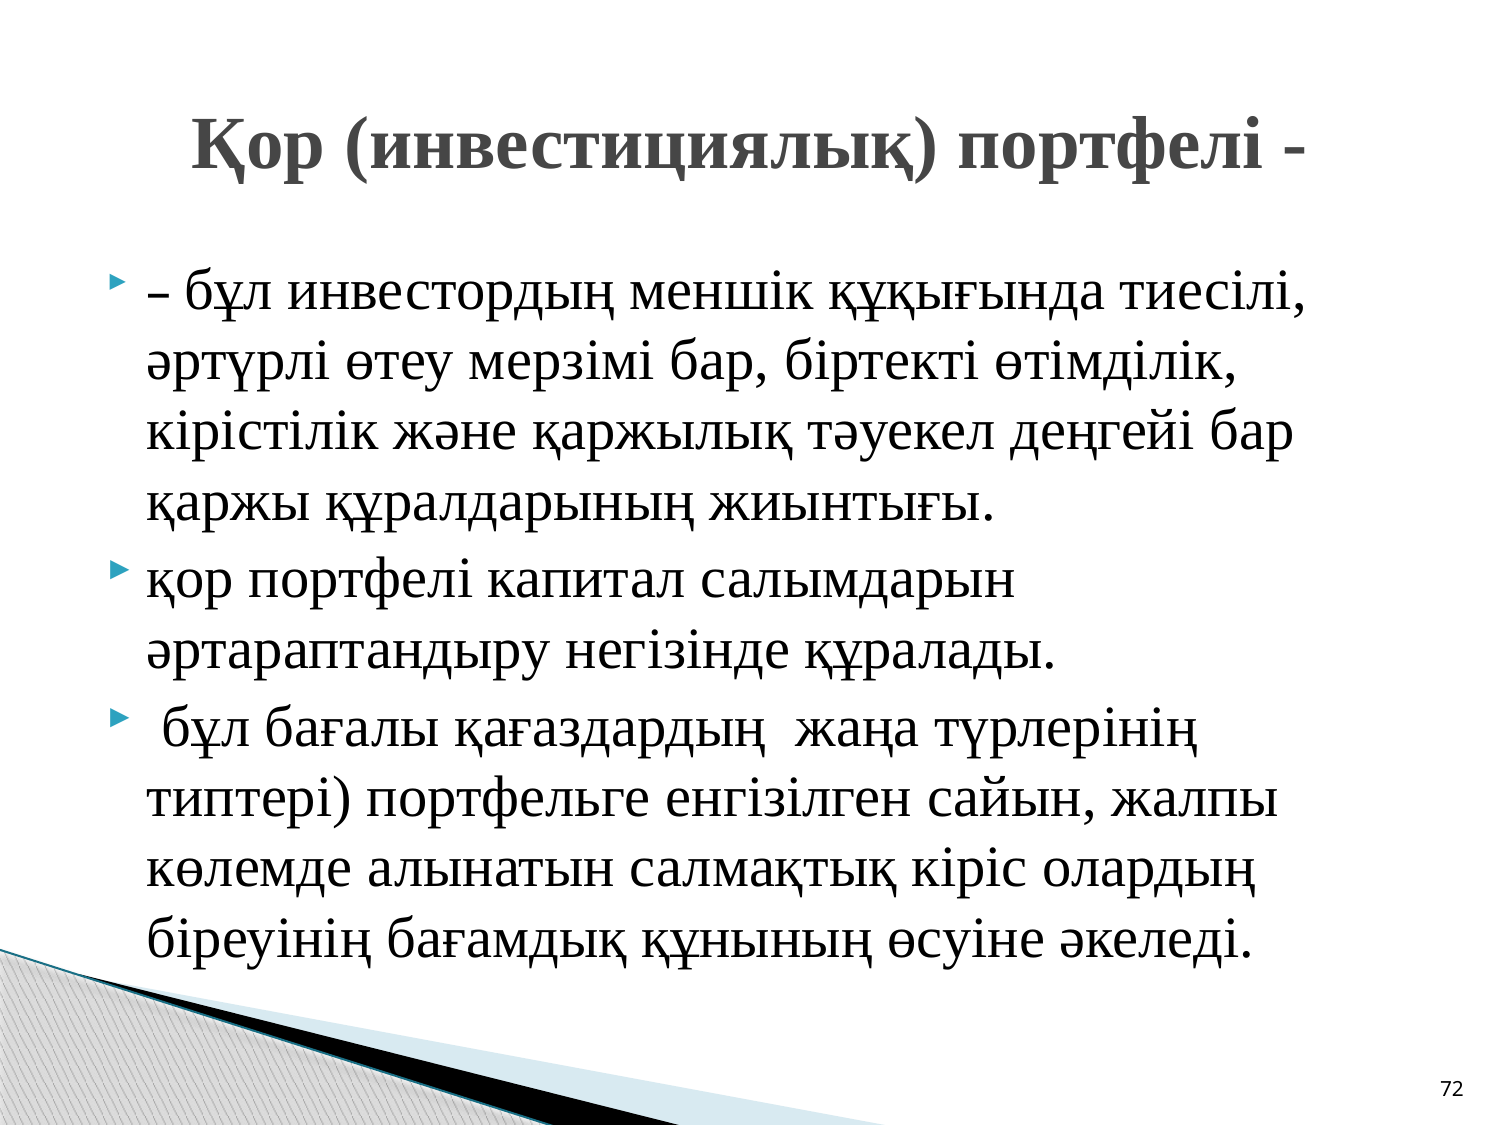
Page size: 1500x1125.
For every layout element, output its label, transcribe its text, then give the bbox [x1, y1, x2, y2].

list – бұл инвестордың меншік құқығында тиесілі, әртүрлі өтеу мерзімі бар, біртекті өтімділік, кірістілік және қаржылық тәуекел деңгейі бар қаржы құралдарының жиынтығы. қор портфелі капитал салымдарын әртараптандыру негізінде құралады. бұл бағалы қағаздардың жаңа түрлерінің типтері) портфельге енгізілген сайын, жалпы көлемде алынатын салмақтық кіріс олардың біреуінің бағамдық құнының өсуіне әкеледі. [75, 243, 1425, 986]
slide_number 72 [1418, 1051, 1479, 1112]
title Қор (инвестициялық) портфелі - [75, 45, 1425, 233]
